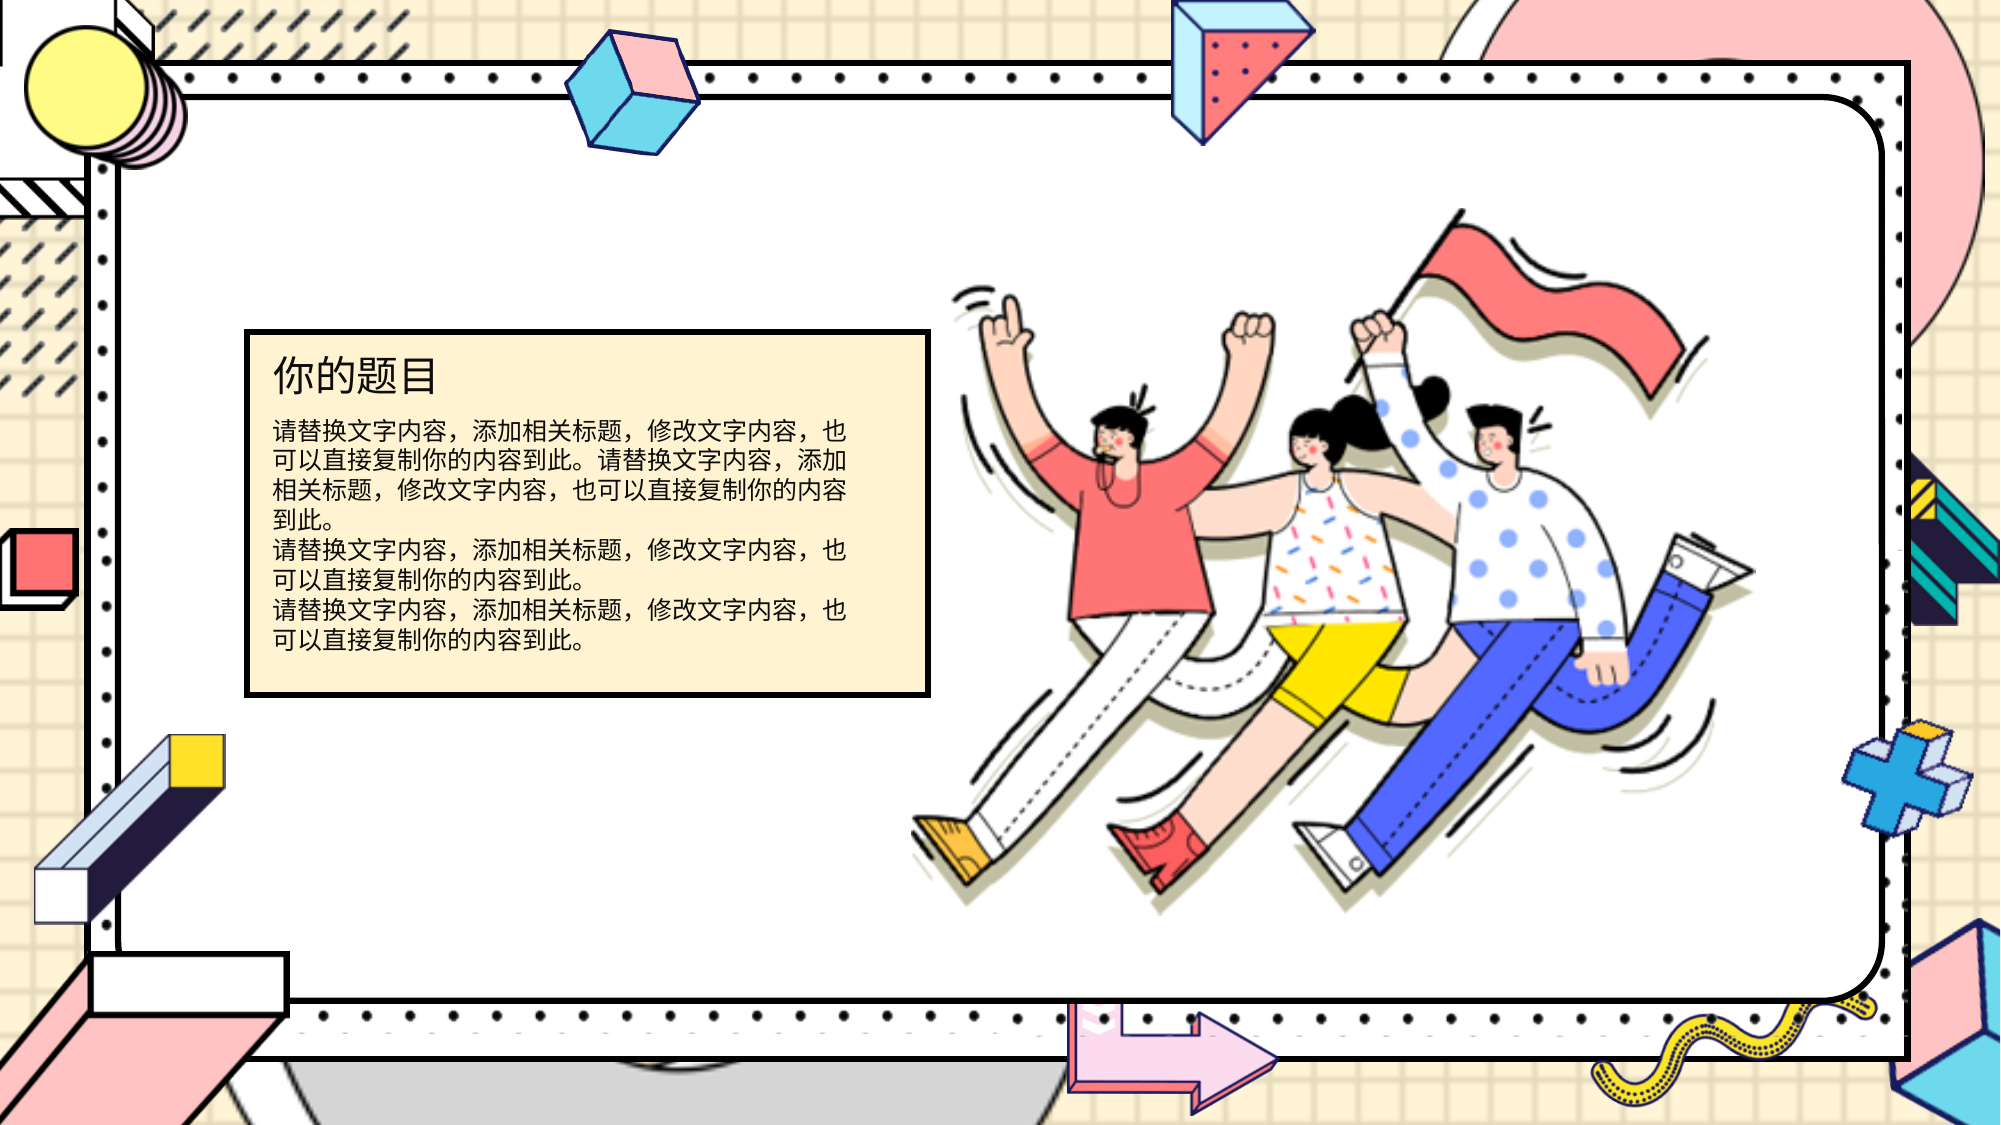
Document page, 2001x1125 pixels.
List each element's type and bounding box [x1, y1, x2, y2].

text_box [246, 332, 929, 696]
picture [0, 220, 997, 1125]
picture [911, 208, 1756, 916]
picture [24, 0, 2001, 1125]
